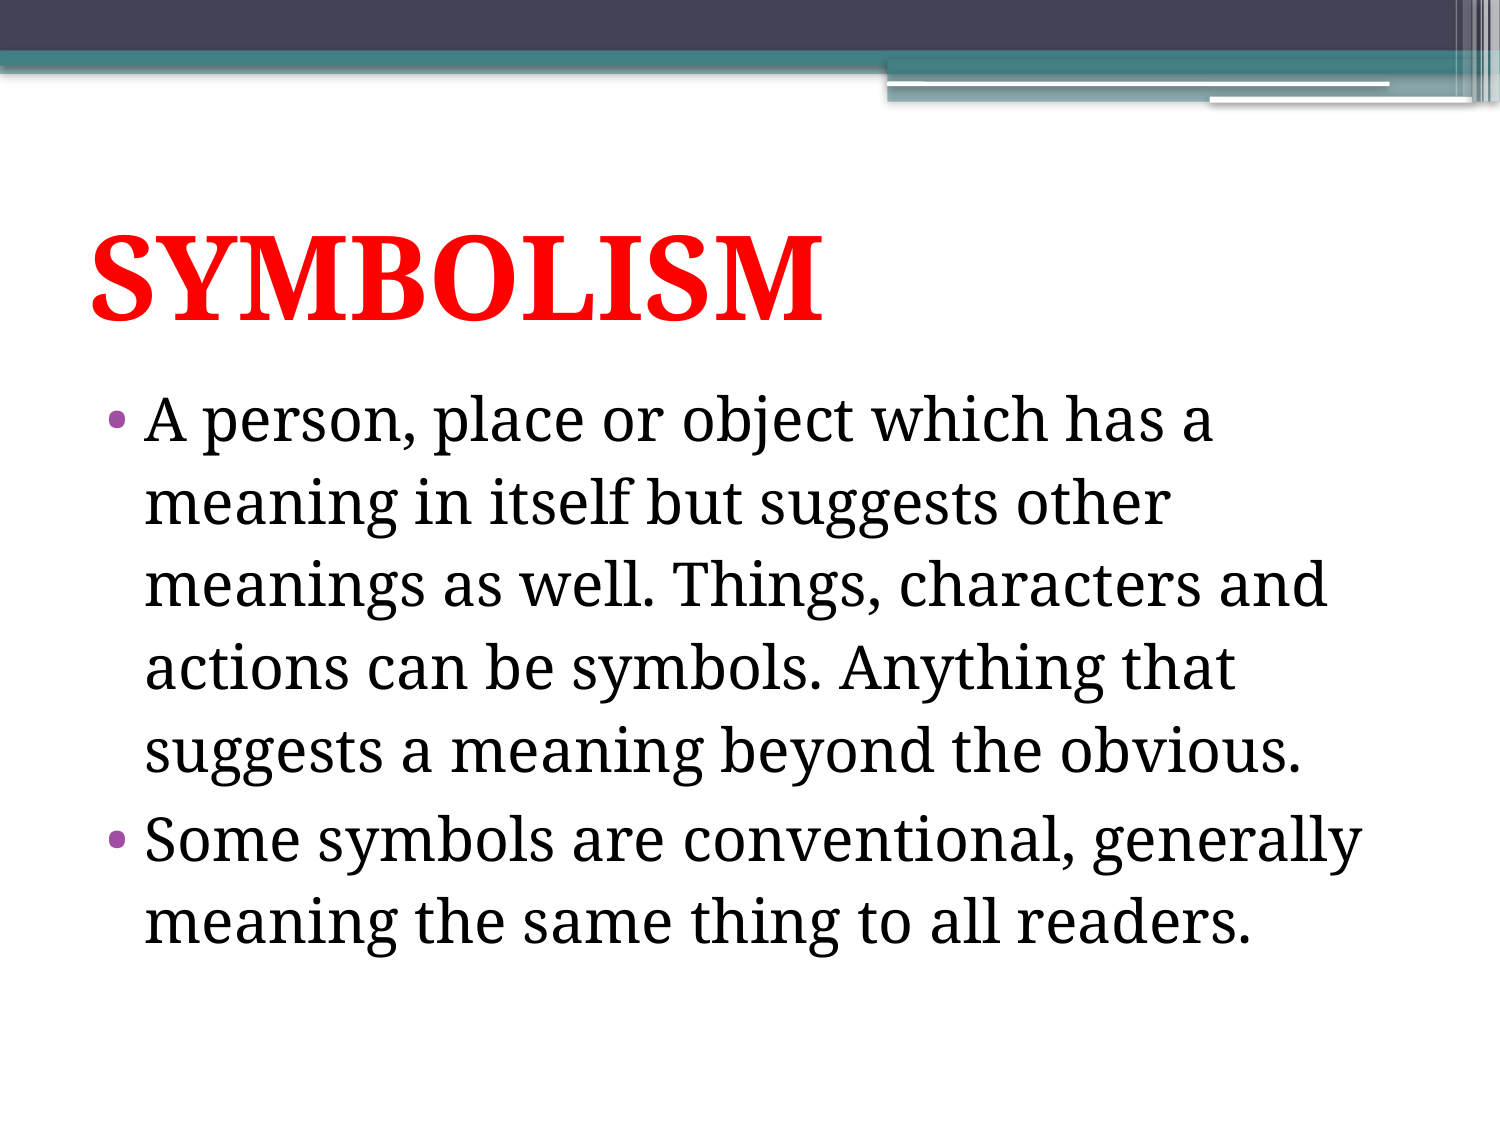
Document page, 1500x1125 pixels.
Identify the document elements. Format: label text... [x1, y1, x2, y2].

list A person, place or object which has a meaning in itself but suggests other meanings as well. Things, characters and actions can be symbols. Anything that suggests a meaning beyond the obvious. Some symbols are conventional, generally meaning the same thing to all readers. [75, 368, 1425, 1079]
title SYMBOLISM [75, 187, 1425, 363]
